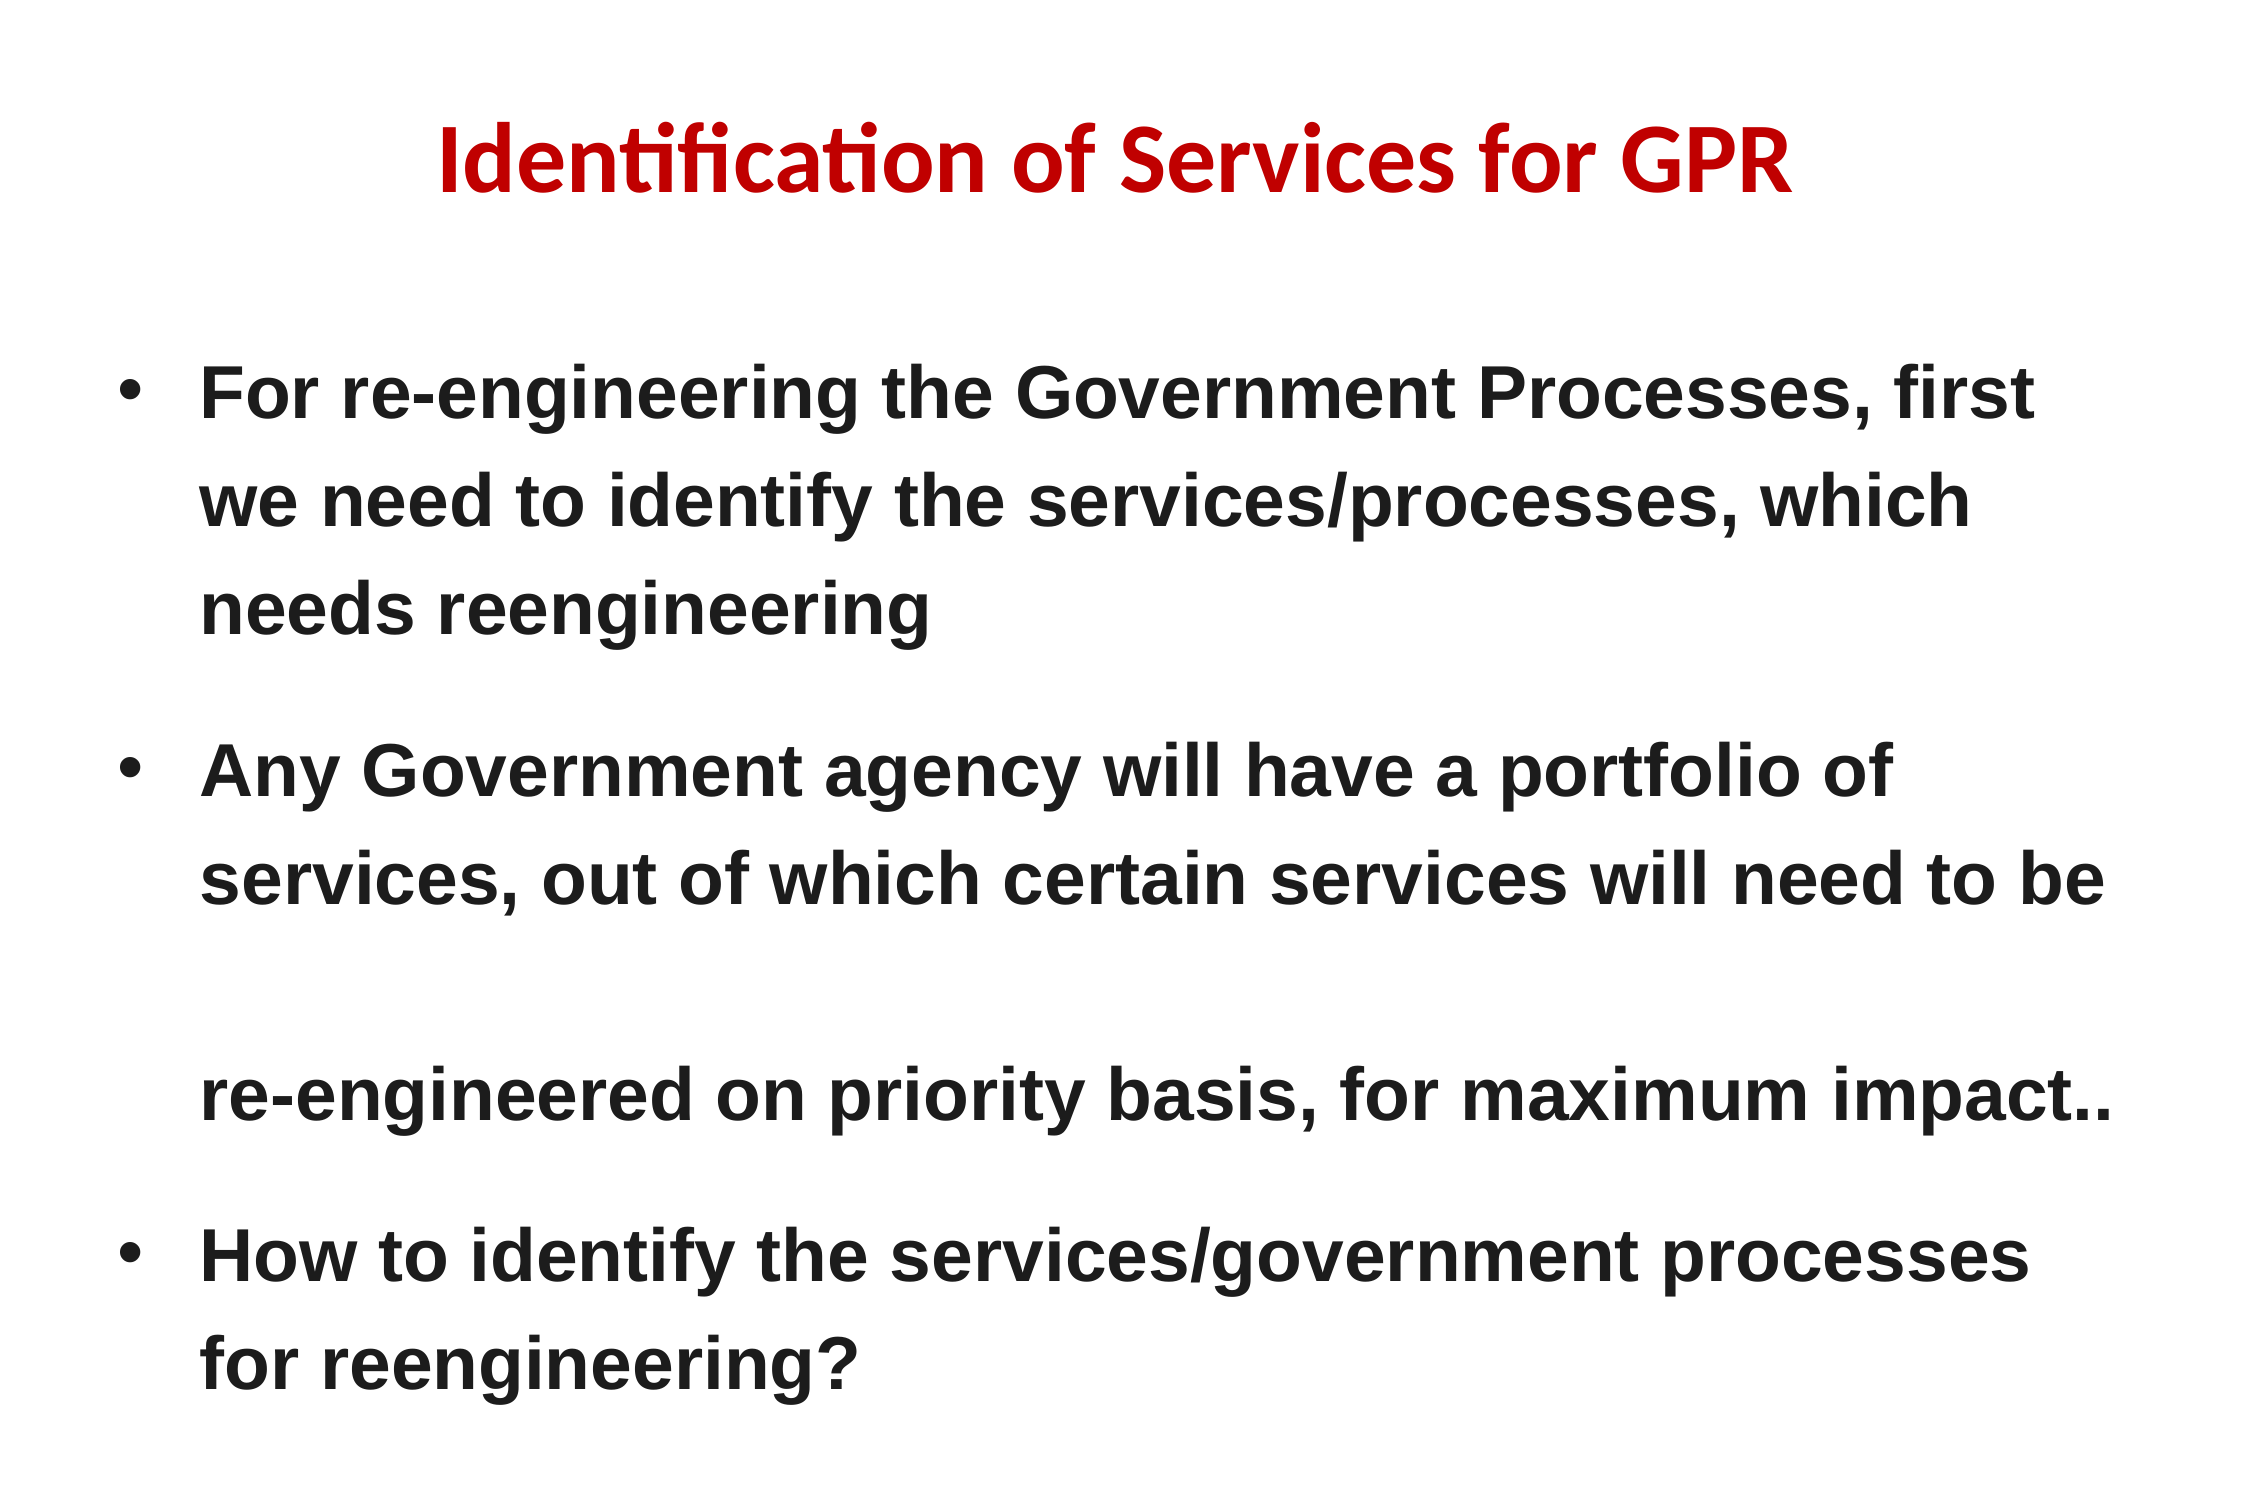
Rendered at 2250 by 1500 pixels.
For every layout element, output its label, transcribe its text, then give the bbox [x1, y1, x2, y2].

title Identification of Services for GPR [93, 92, 2138, 233]
text_box For re-engineering the Government Processes, first we need to identify the services/processes, which needs reengineering Any Government agency will have a portfolio of services, out of which certain services will need to be re-engineered on priority basis, for maximum impact.. How to identify the services/government processes for reengineering? [74, 325, 2119, 1500]
